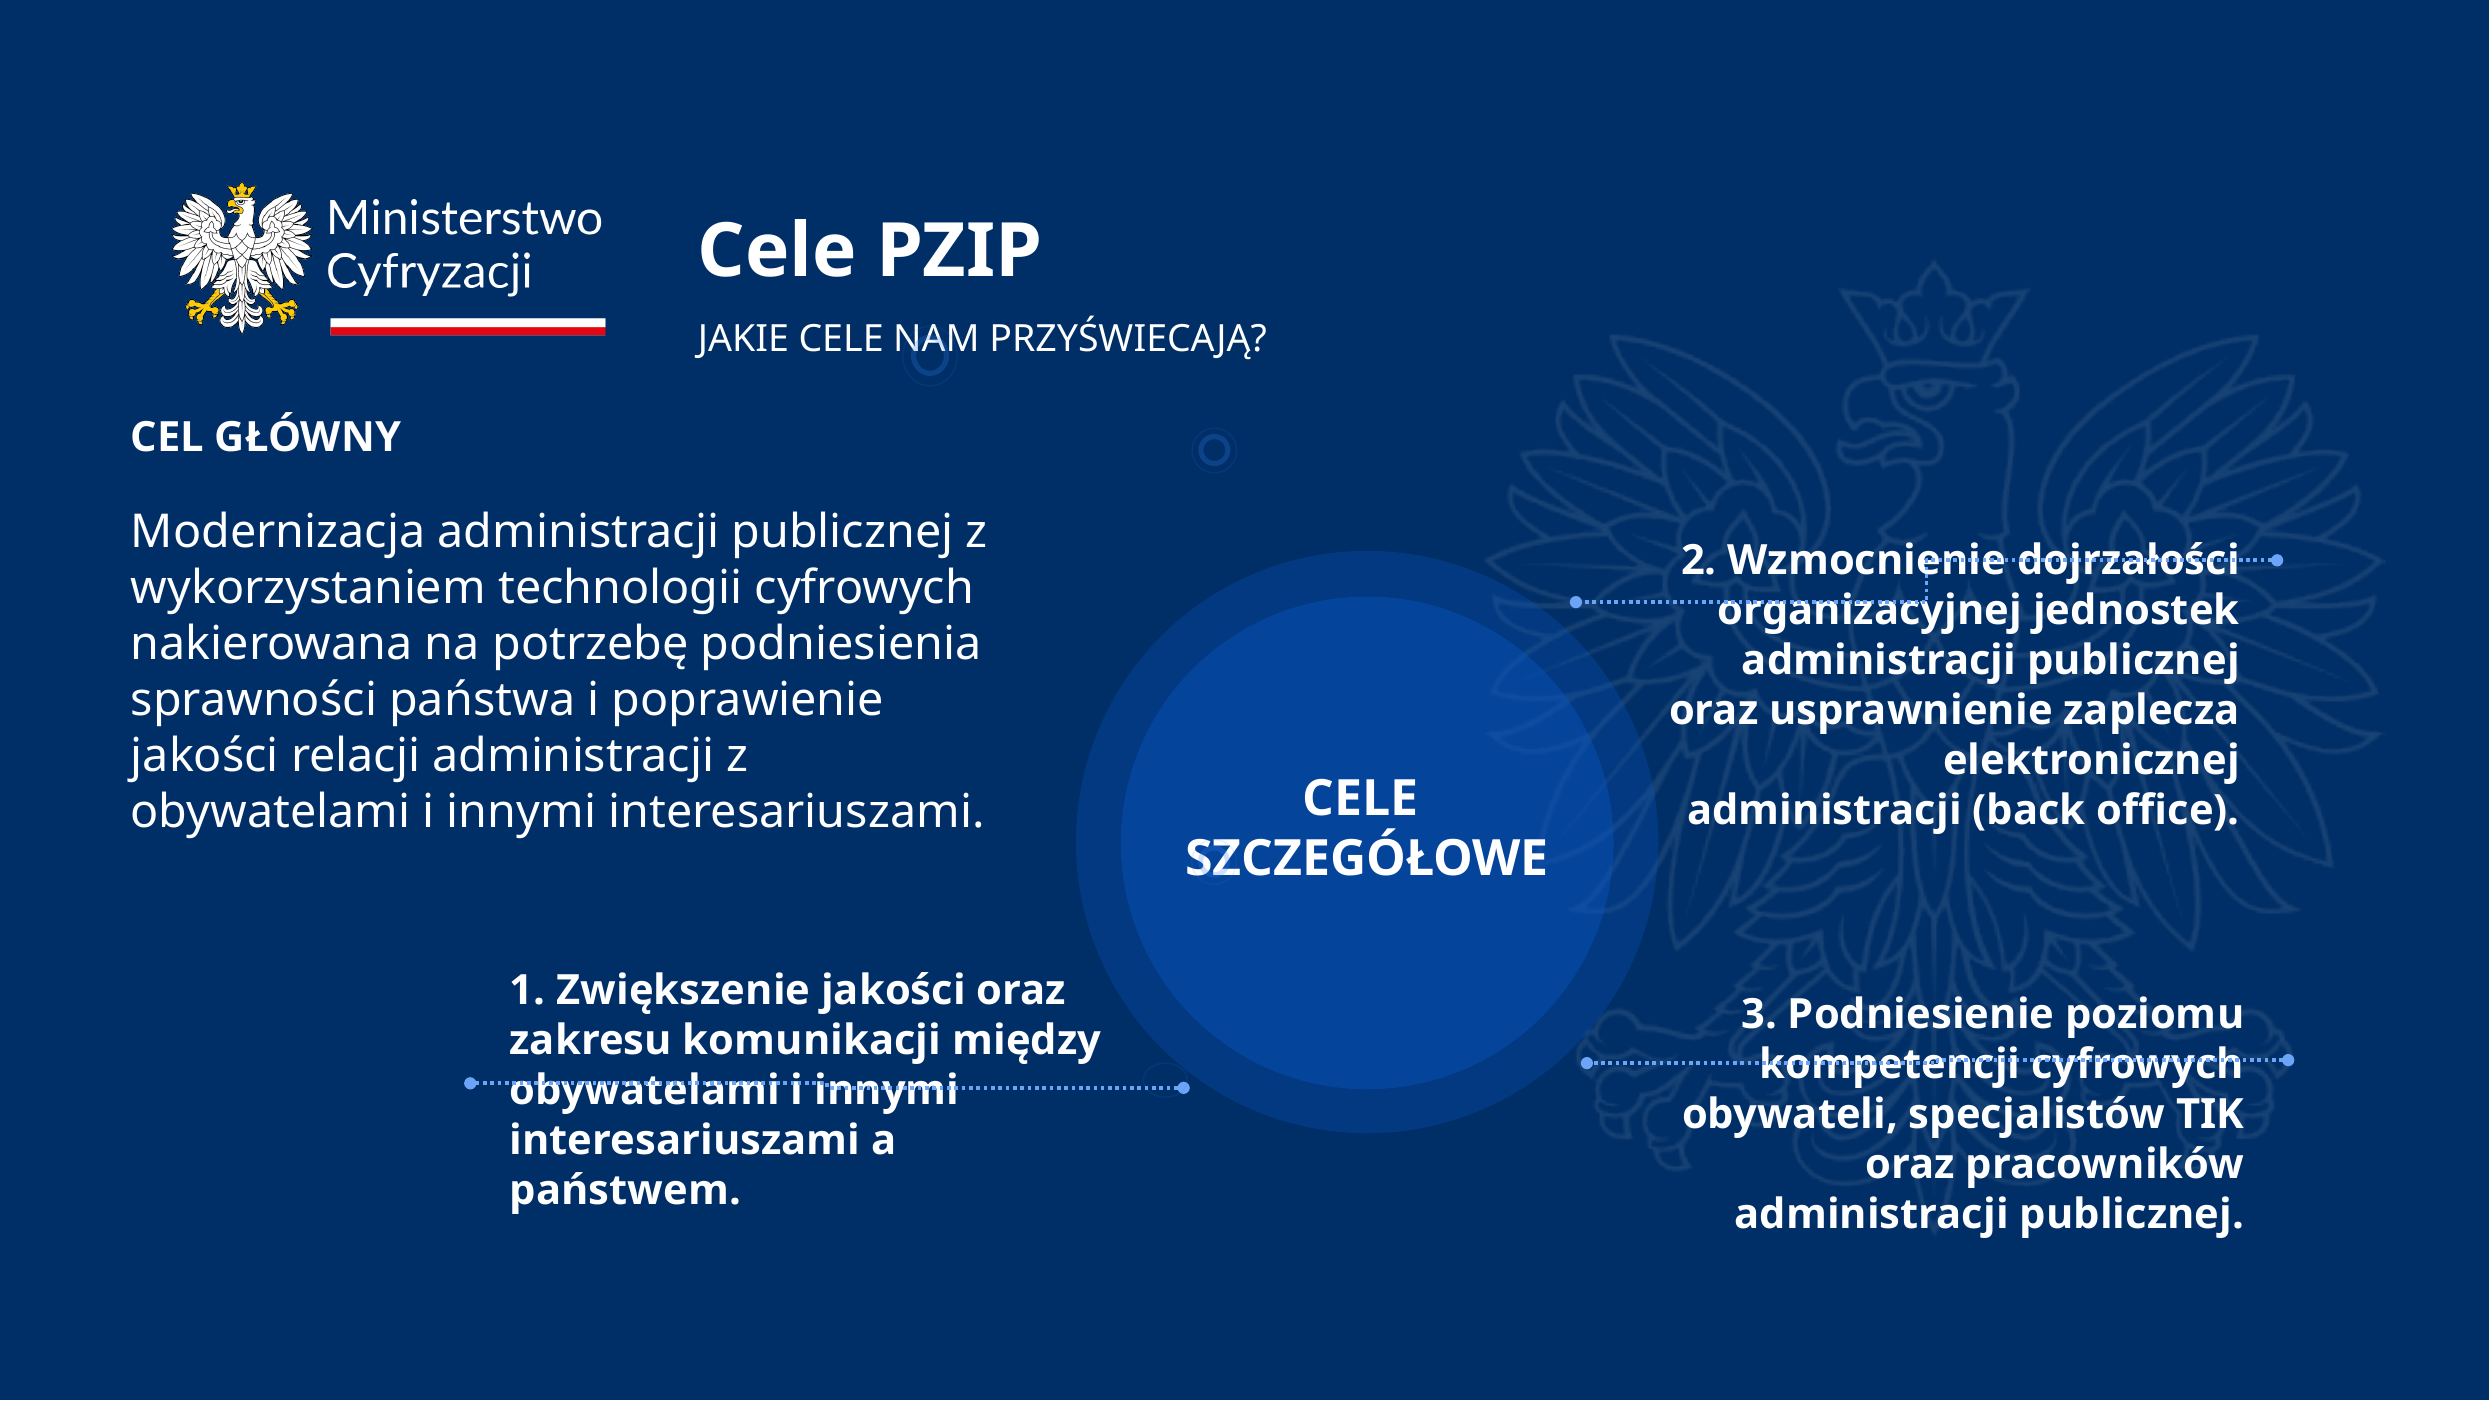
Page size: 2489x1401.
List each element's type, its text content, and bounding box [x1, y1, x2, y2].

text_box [1191, 428, 2278, 839]
title Cele PZIP JAKIE CELE NAM PRZYŚWIECAJĄ? [697, 229, 2386, 360]
picture [135, 145, 641, 326]
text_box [470, 955, 1188, 1224]
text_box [115, 326, 1012, 905]
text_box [1075, 550, 1191, 1134]
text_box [1191, 839, 2289, 1248]
picture [1484, 360, 2386, 1240]
